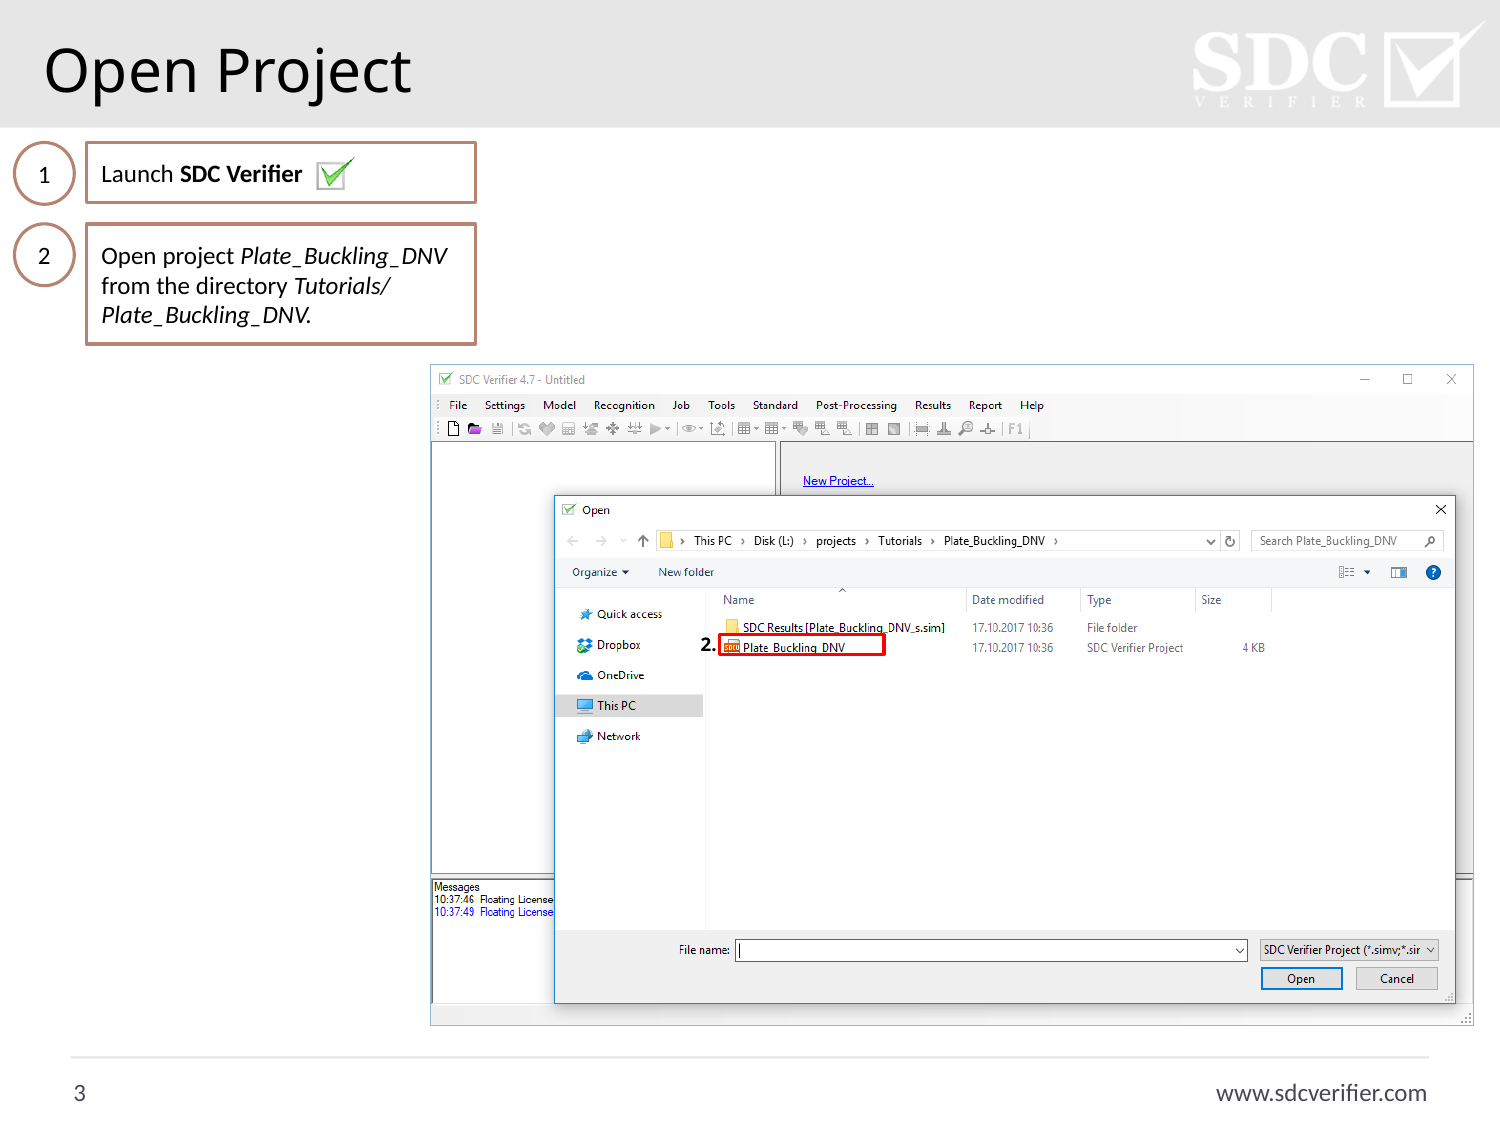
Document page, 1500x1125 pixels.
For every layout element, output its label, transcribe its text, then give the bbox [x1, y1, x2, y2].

text_box 1 [12, 140, 76, 206]
picture [0, 0, 1500, 1125]
text_box Open project Plate_Buckling_DNV from the directory Tutorials/ Plate_Buckling_DNV. [85, 222, 477, 346]
title Open Project [29, 24, 1478, 113]
footer www.sdcverifier.com [1200, 1072, 1443, 1111]
text_box 2 [12, 222, 76, 288]
slide_number 3 [58, 1073, 163, 1109]
text_box Launch SDC Verifier [85, 141, 477, 204]
